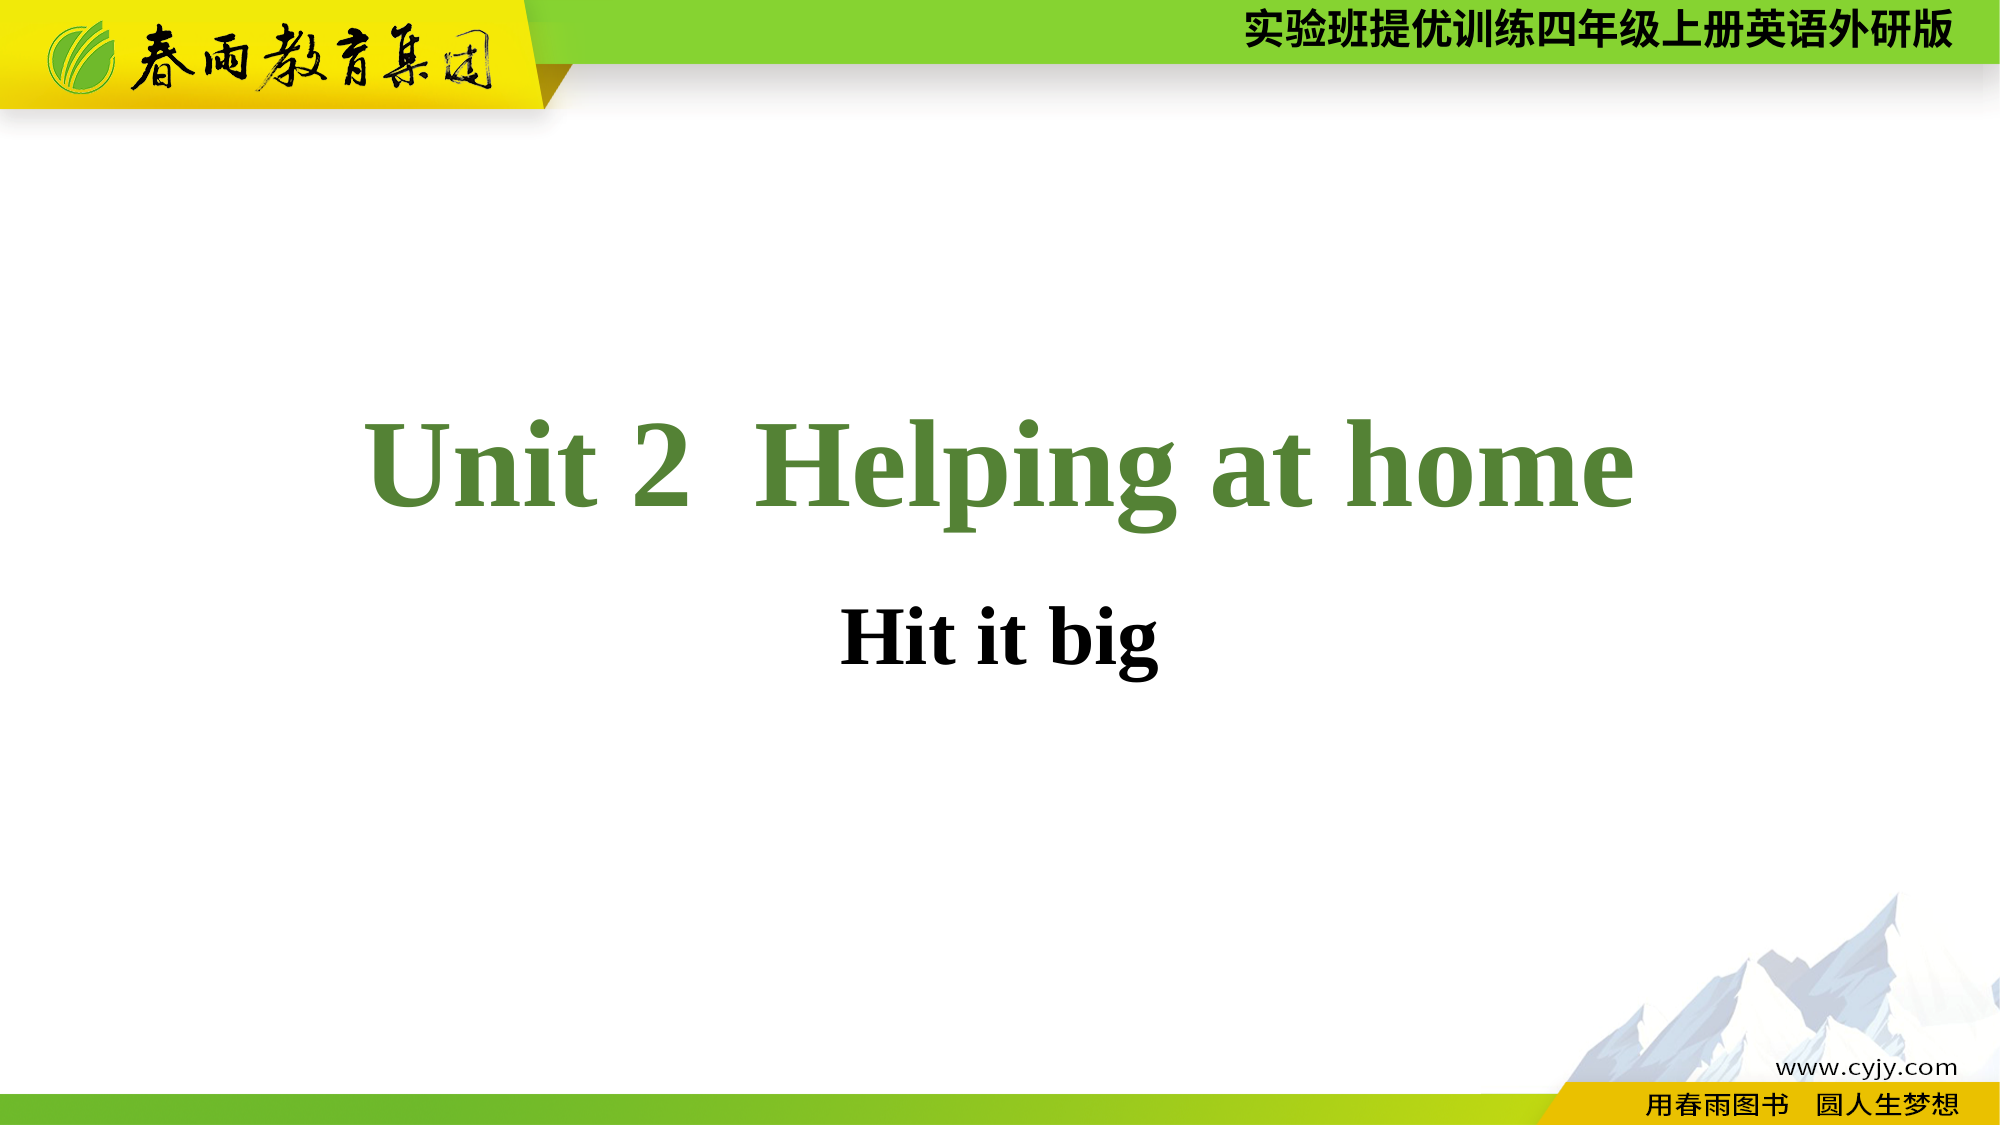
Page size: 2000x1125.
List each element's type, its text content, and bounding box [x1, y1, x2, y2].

picture [0, 689, 2000, 1125]
text_box Unit 2 Helping at home Hit it big [0, 298, 2000, 689]
picture [0, 0, 2000, 298]
